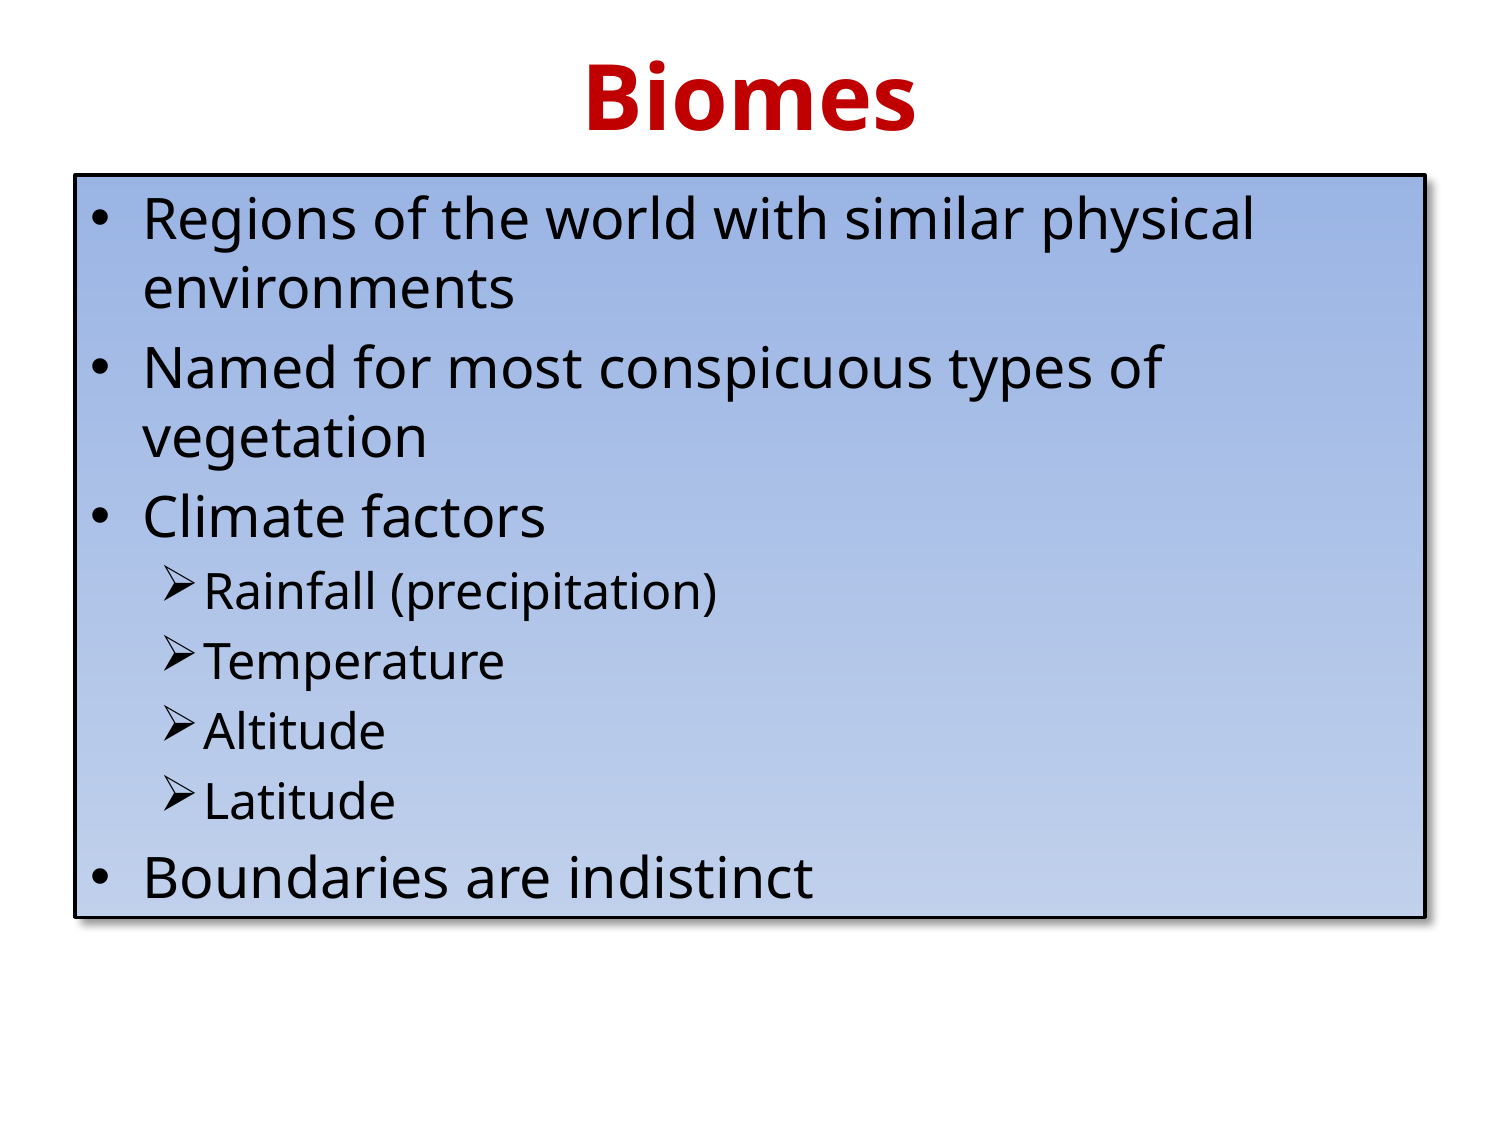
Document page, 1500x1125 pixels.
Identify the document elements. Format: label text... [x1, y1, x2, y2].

list Regions of the world with similar physical environments Named for most conspicuous types of vegetation Climate factors Rainfall (precipitation) Temperature Altitude Latitude Boundaries are indistinct [75, 174, 1425, 918]
title Biomes [75, 0, 1425, 174]
